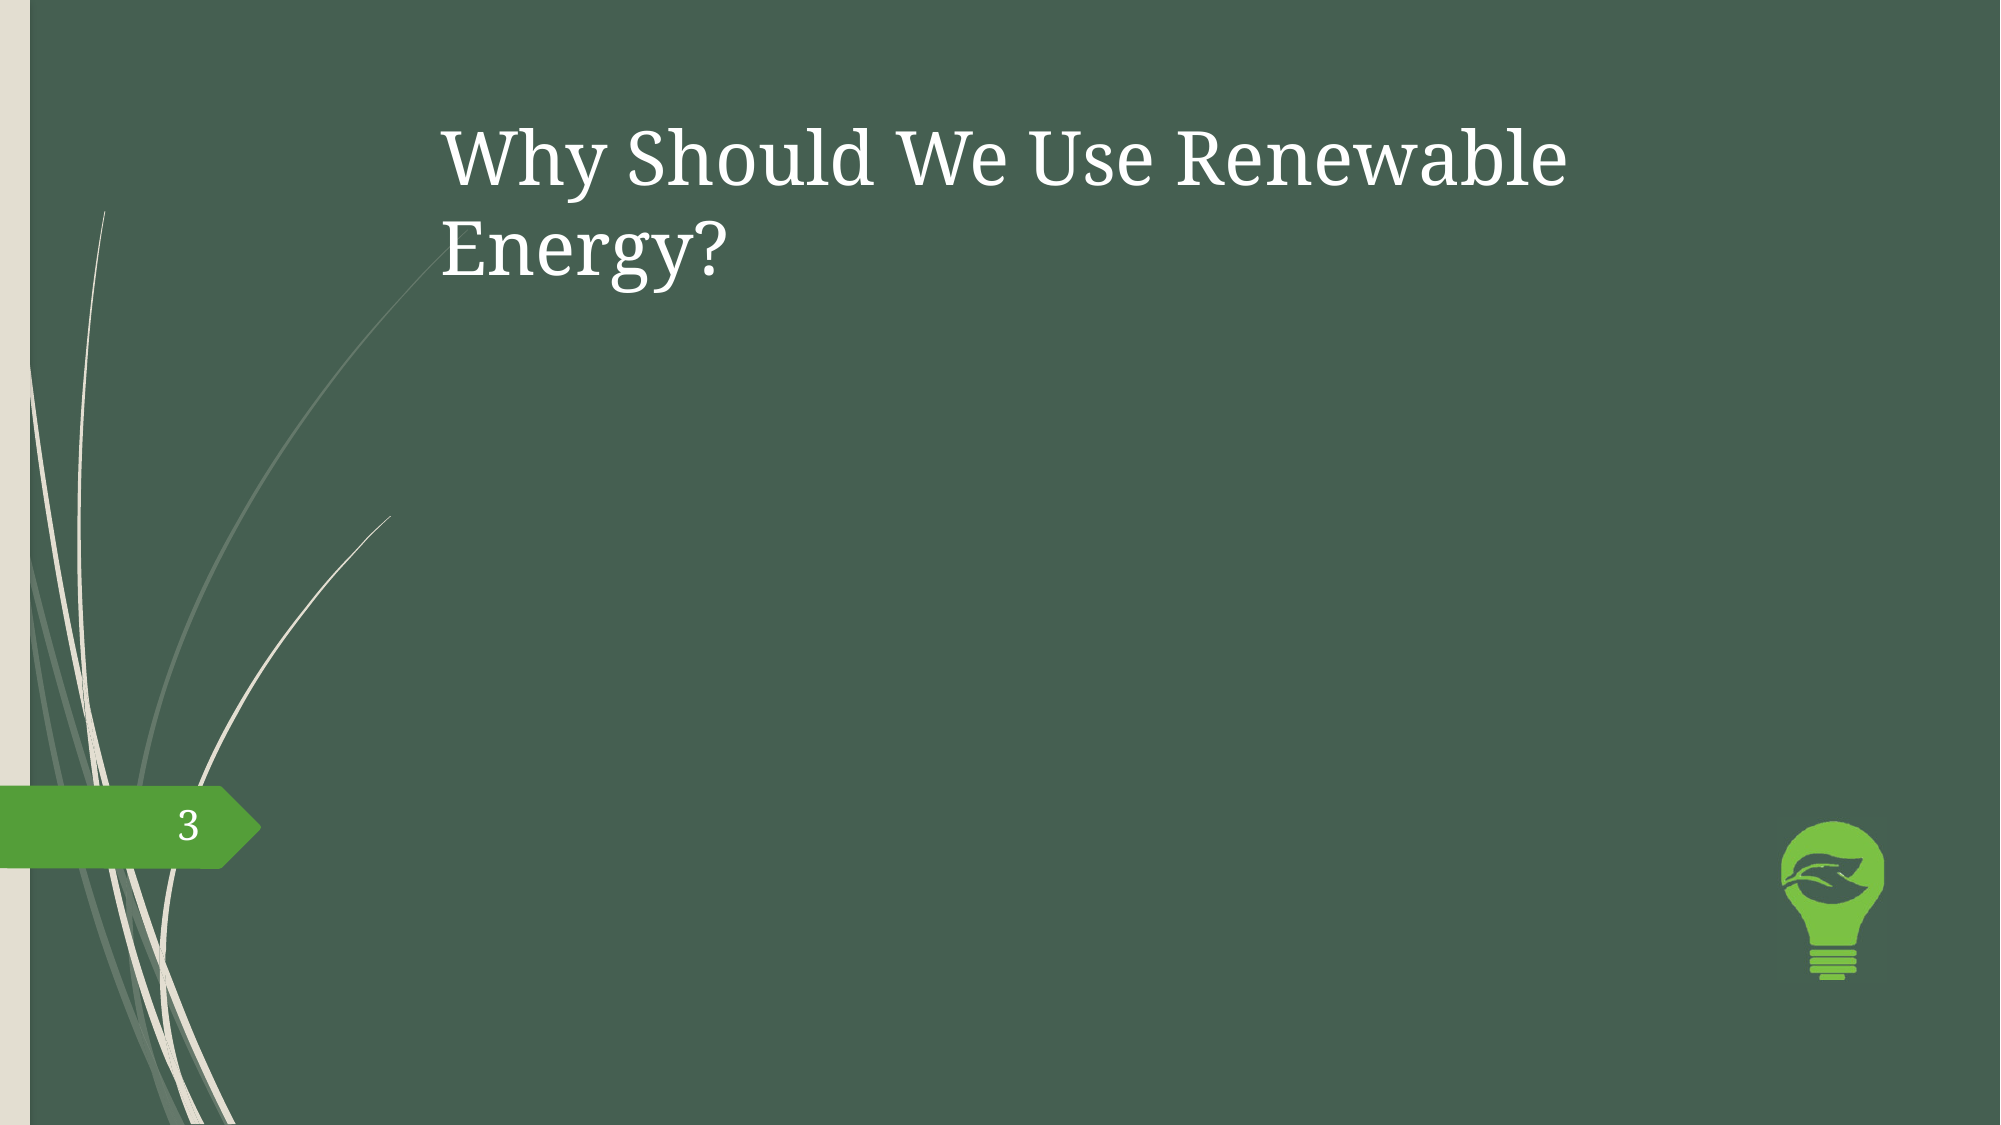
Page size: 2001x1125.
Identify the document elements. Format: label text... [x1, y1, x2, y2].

title Why Should We Use Renewable Energy? [425, 102, 1888, 313]
slide_number 3 [87, 797, 216, 858]
picture [1777, 817, 1888, 983]
